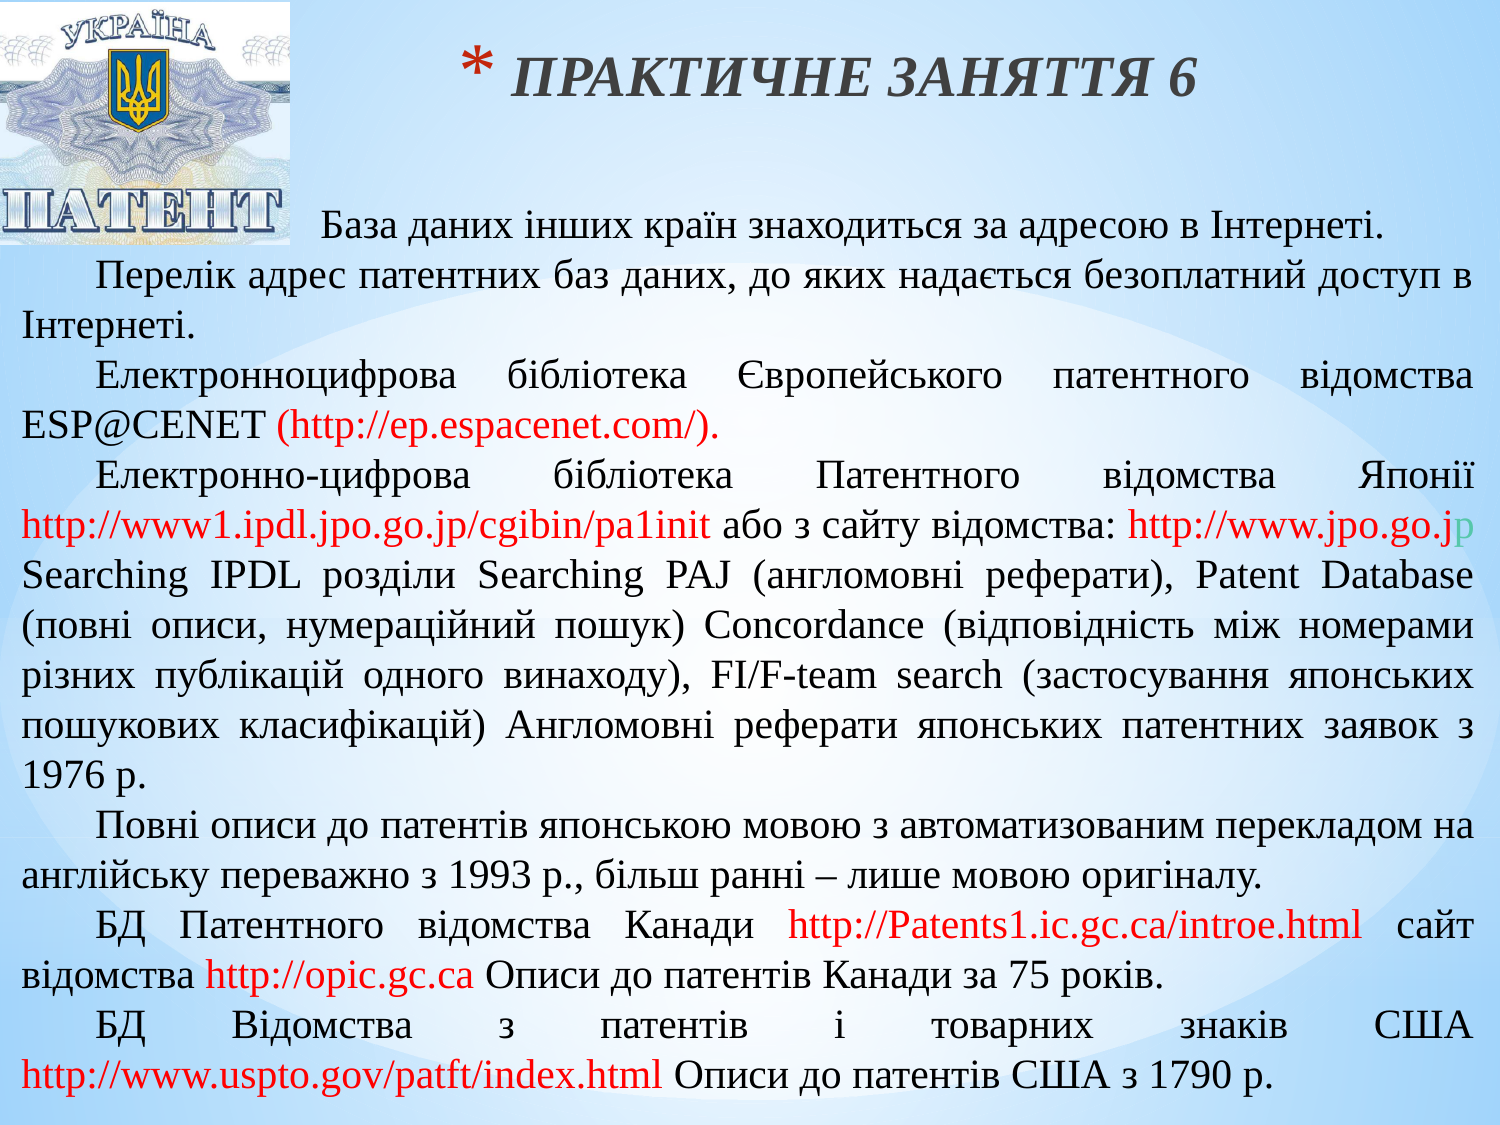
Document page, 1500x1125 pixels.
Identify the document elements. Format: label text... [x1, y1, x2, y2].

text_box ПРАКТИЧНЕ ЗАНЯТТЯ 6 [295, 30, 1427, 114]
picture [0, 2, 290, 245]
text_box База даних інших країн знаходиться за адресою в Інтернеті. Перелік адрес патентних баз даних, до яких надається безоплатний доступ в Інтернеті. Електронноцифрова бібліотека Європейського патентного відомства ESP@CENET (http://ep.espacenet.com/). Електронно-цифрова бібліотека Патентного відомства Японії http://www1.ipdl.jpo.go.jp/cgibin/pa1init або з сайту відомства: http://www.jpo.go.jp Searching IPDL розділи Searching PAJ (англомовні реферати), Patent Database (повні описи, нумераційний пошук) Concordance (відповідність між номерами різних публікацій одного винаходу), FI/F-team search (застосування японських пошукових класифікацій) Англомовні реферати японських патентних заявок з 1976 р. Повні описи до патентів японською мовою з автоматизованим перекладом на англійську переважно з 1993 р., більш ранні – лише мовою оригіналу. БД Патентного відомства Канади http://Patents1.ic.gc.ca/introe.html сайт відомства http://opic.gc.ca Описи до патентів Канади за 75 років. БД Відомства з патентів і товарних знаків США http://www.uspto.gov/patft/index.html Описи до патентів США з 1790 р. [0, 189, 1500, 1105]
